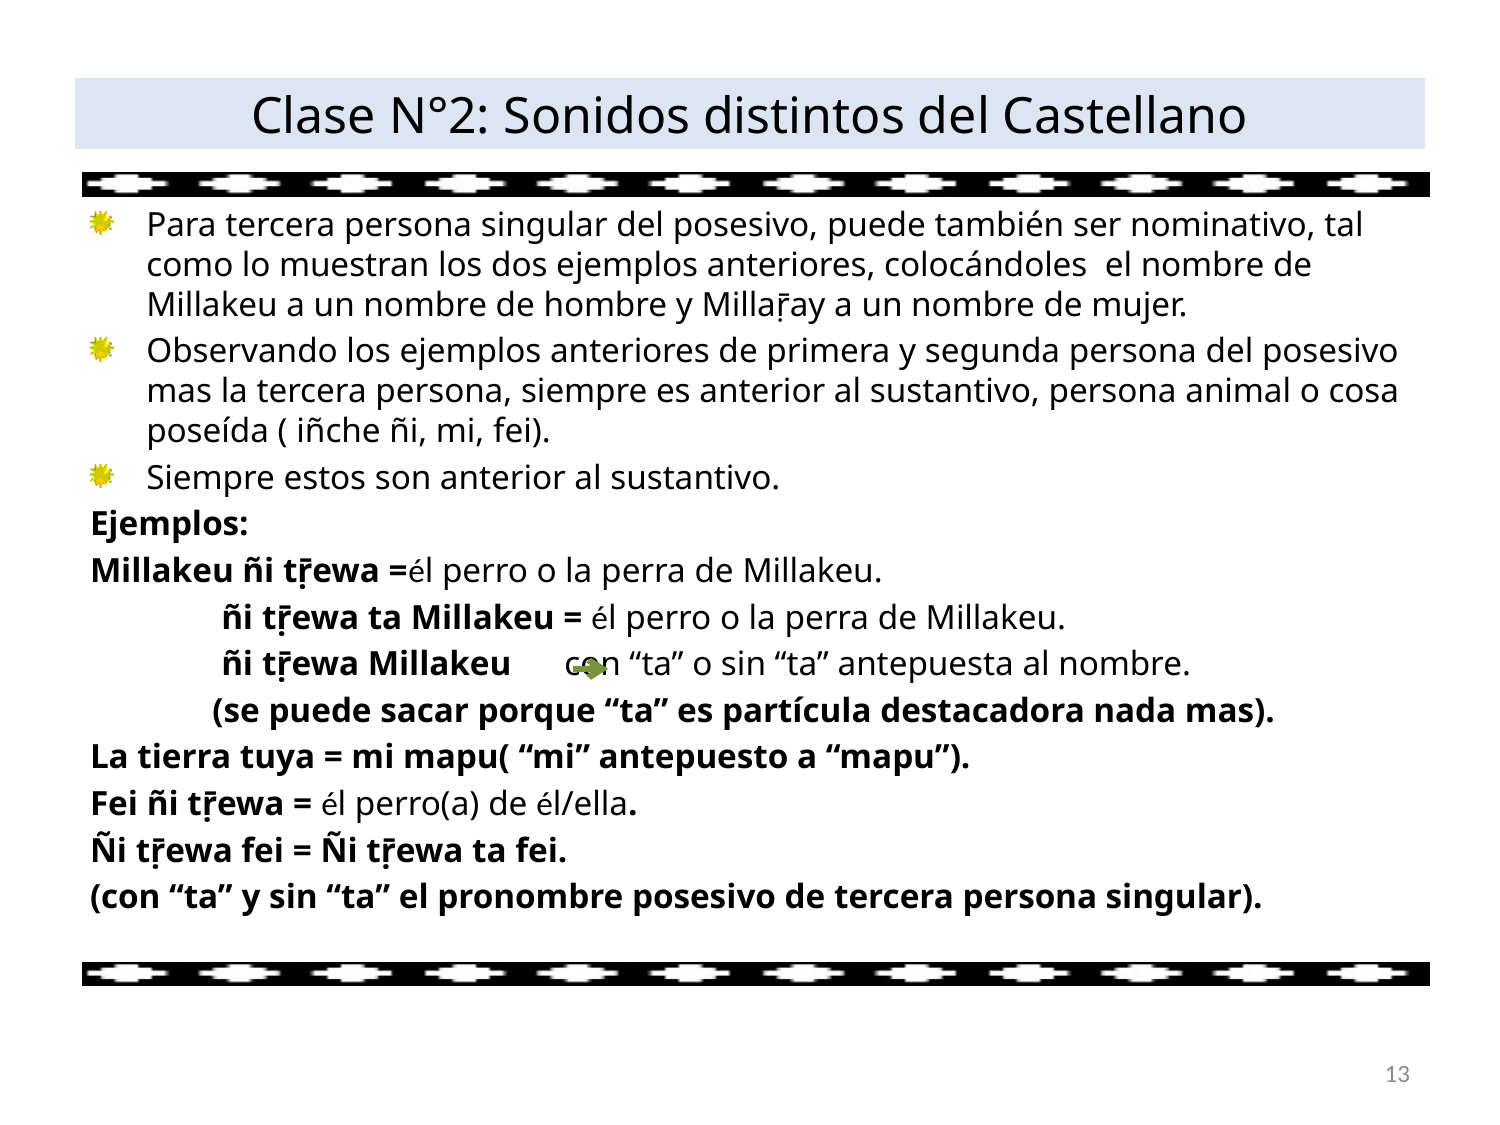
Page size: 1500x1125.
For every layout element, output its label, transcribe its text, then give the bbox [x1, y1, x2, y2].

picture [90, 211, 114, 235]
picture [90, 337, 114, 362]
picture [82, 962, 1430, 986]
title Clase N°2: Sonidos distintos del Castellano [75, 78, 1425, 149]
list Para tercera persona singular del posesivo, puede también ser nominativo, tal como lo muestran los dos ejemplos anteriores, colocándoles el nombre de Millakeu a un nombre de hombre y Millaṝay a un nombre de mujer. Observando los ejemplos anteriores de primera y segunda persona del posesivo mas la tercera persona, siempre es anterior al sustantivo, persona animal o cosa poseída ( iñche ñi, mi, fei). Siempre estos son anterior al sustantivo. Ejemplos: Millakeu ñi tṝewa =él perro o la perra de Millakeu. ñi tṝewa ta Millakeu = él perro o la perra de Millakeu. ñi tṝewa Millakeu con “ta” o sin “ta” antepuesta al nombre. (se puede sacar porque “ta” es partícula destacadora nada mas). La tierra tuya = mi mapu( “mi” antepuesto a “mapu”). Fei ñi tṝewa = él perro(a) de él/ella. Ñi tṝewa fei = Ñi tṝewa ta fei. (con “ta” y sin “ta” el pronombre posesivo de tercera persona singular). [75, 149, 1425, 1005]
picture [82, 172, 1430, 197]
slide_number 13 [1074, 1042, 1425, 1103]
picture [90, 464, 114, 488]
